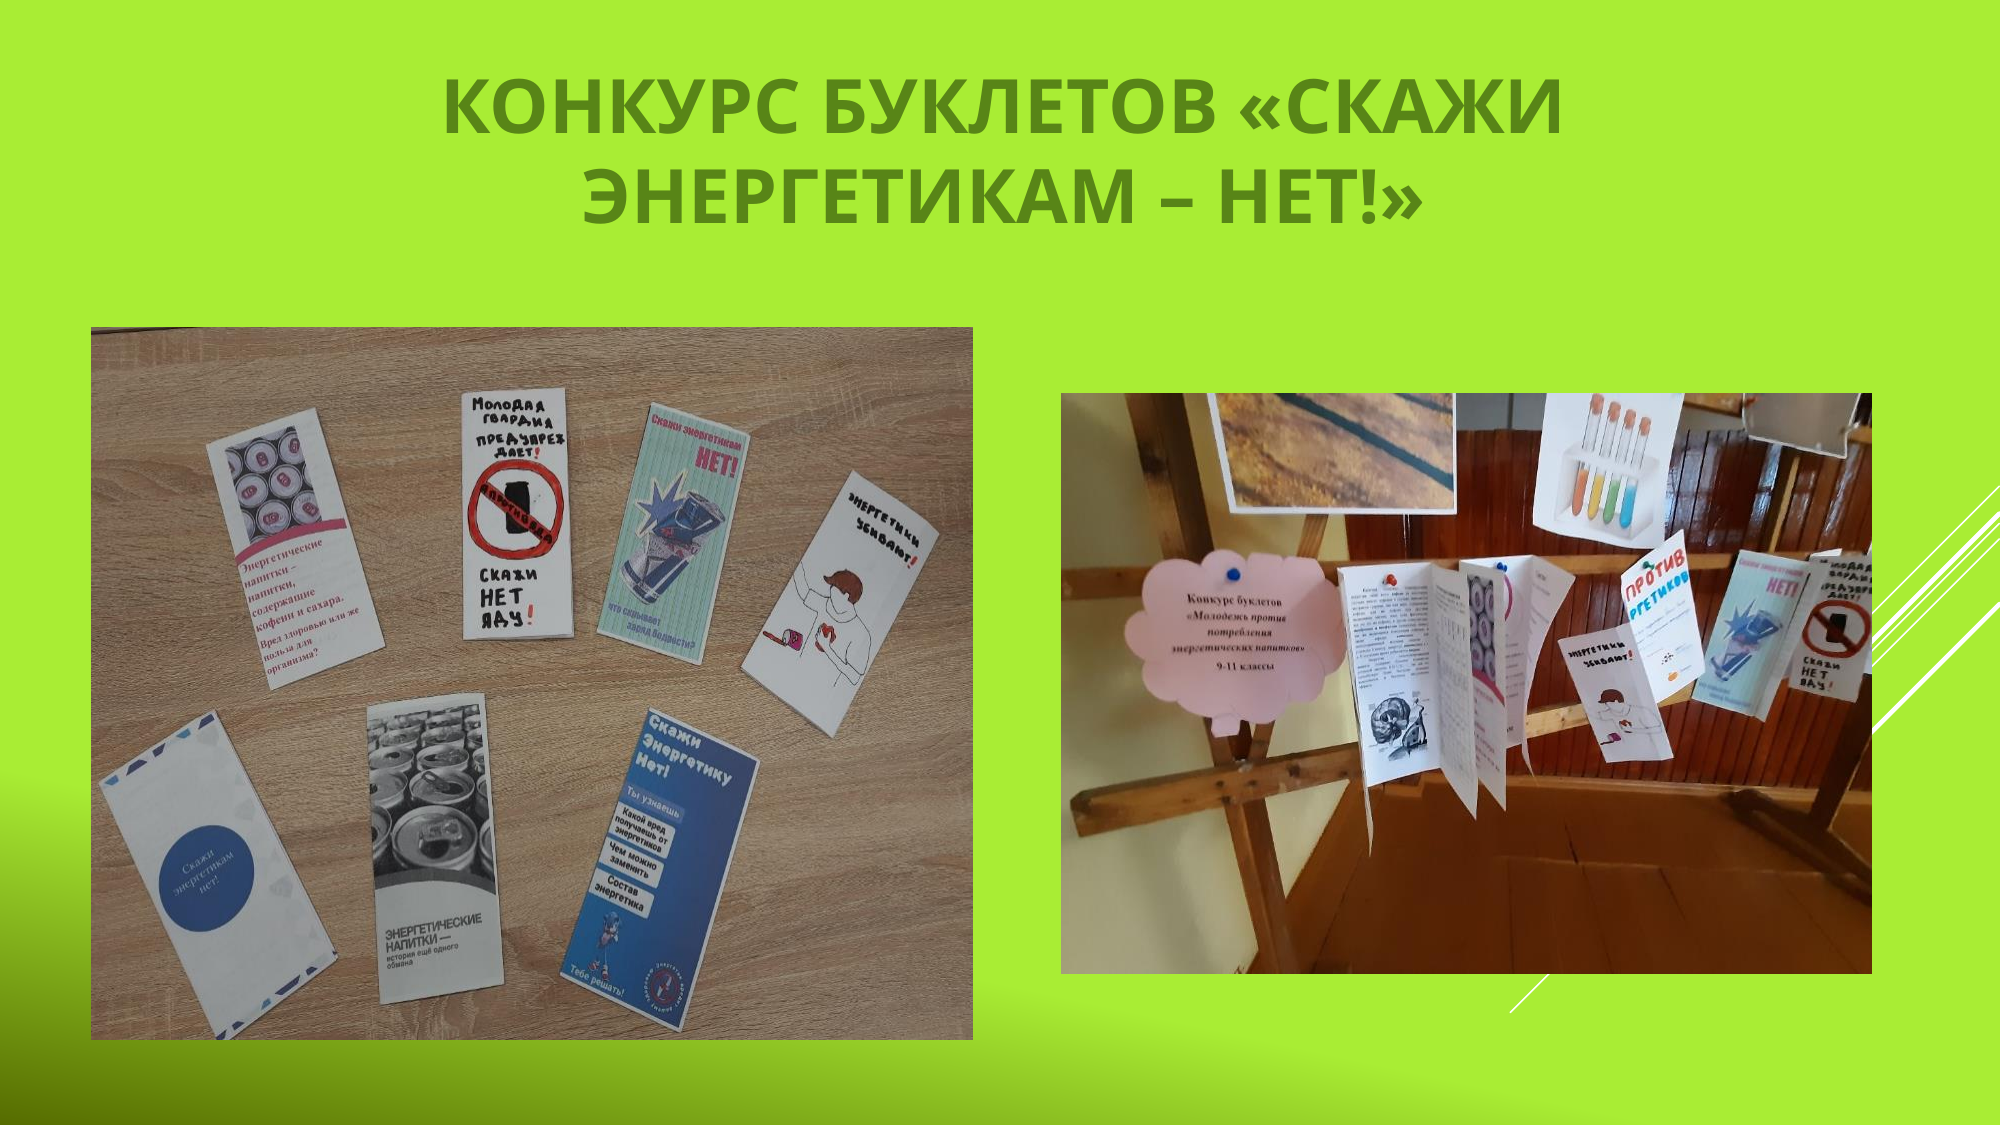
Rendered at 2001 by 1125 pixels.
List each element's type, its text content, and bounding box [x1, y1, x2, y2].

picture [1060, 392, 1872, 974]
picture [90, 327, 973, 1040]
title Конкурс буклетов «скажи энергетикам – нет!» [304, 32, 1704, 246]
